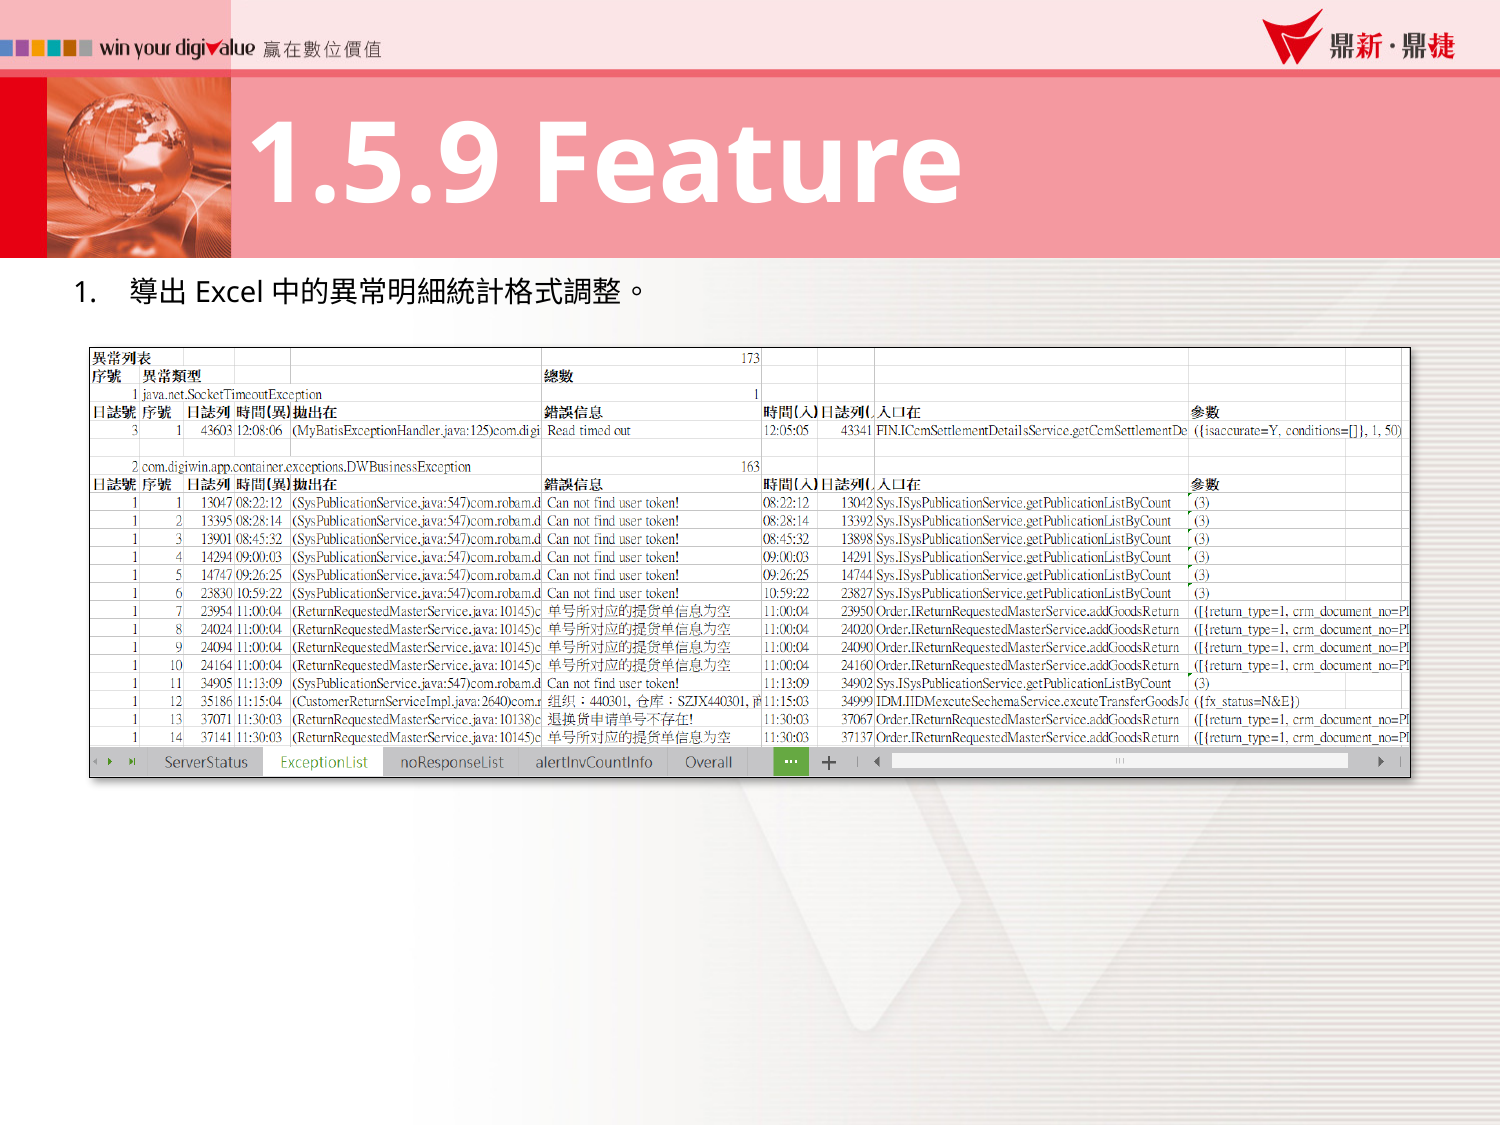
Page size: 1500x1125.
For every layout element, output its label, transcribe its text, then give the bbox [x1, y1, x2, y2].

text_box 導出Excel中的異常明細統計格式調整。 [58, 265, 1442, 963]
text_box 1.5.9 Feature [230, 82, 1500, 236]
picture [0, 0, 1500, 1125]
